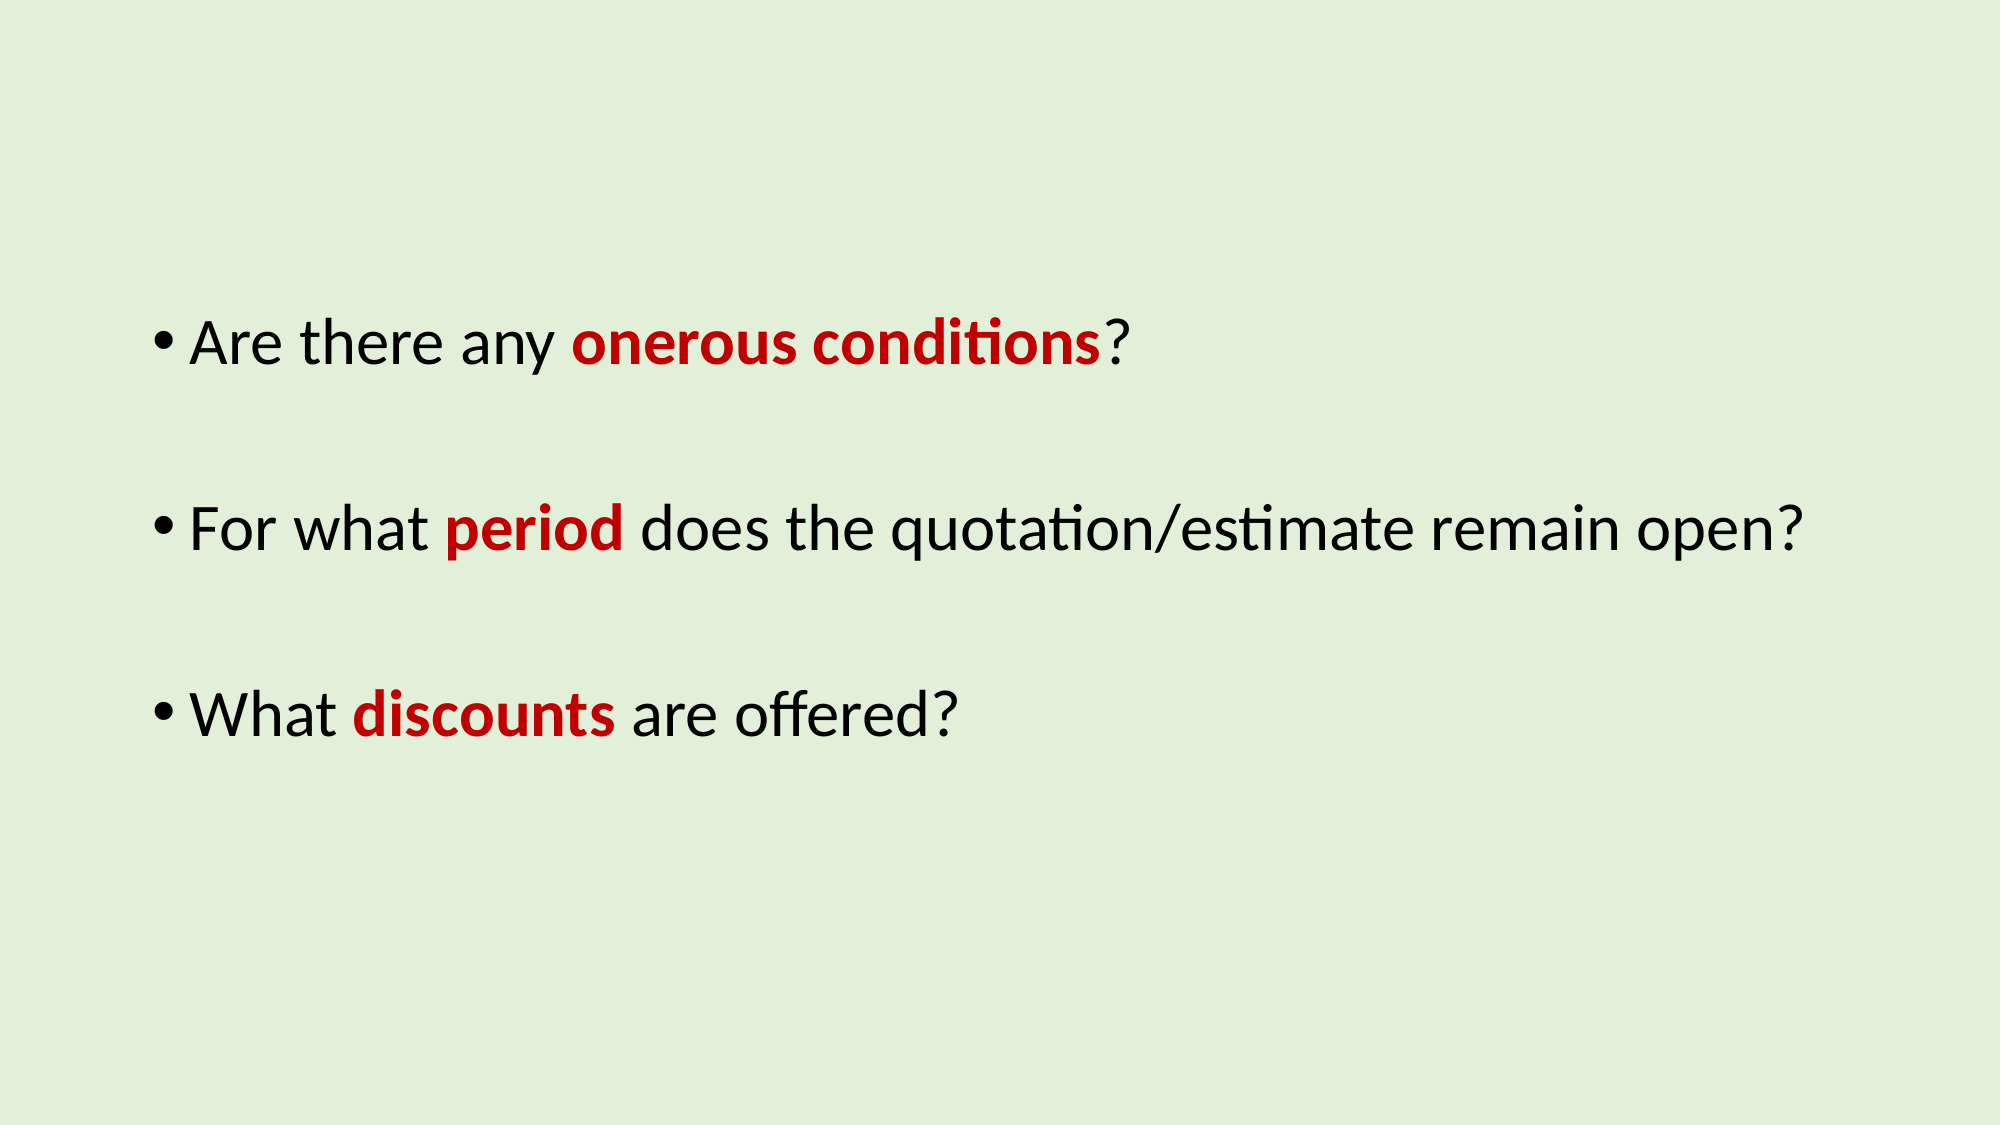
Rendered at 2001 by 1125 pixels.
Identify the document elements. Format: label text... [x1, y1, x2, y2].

list Are there any onerous conditions? For what period does the quotation/estimate remain open? What discounts are offered? [137, 299, 1863, 1014]
